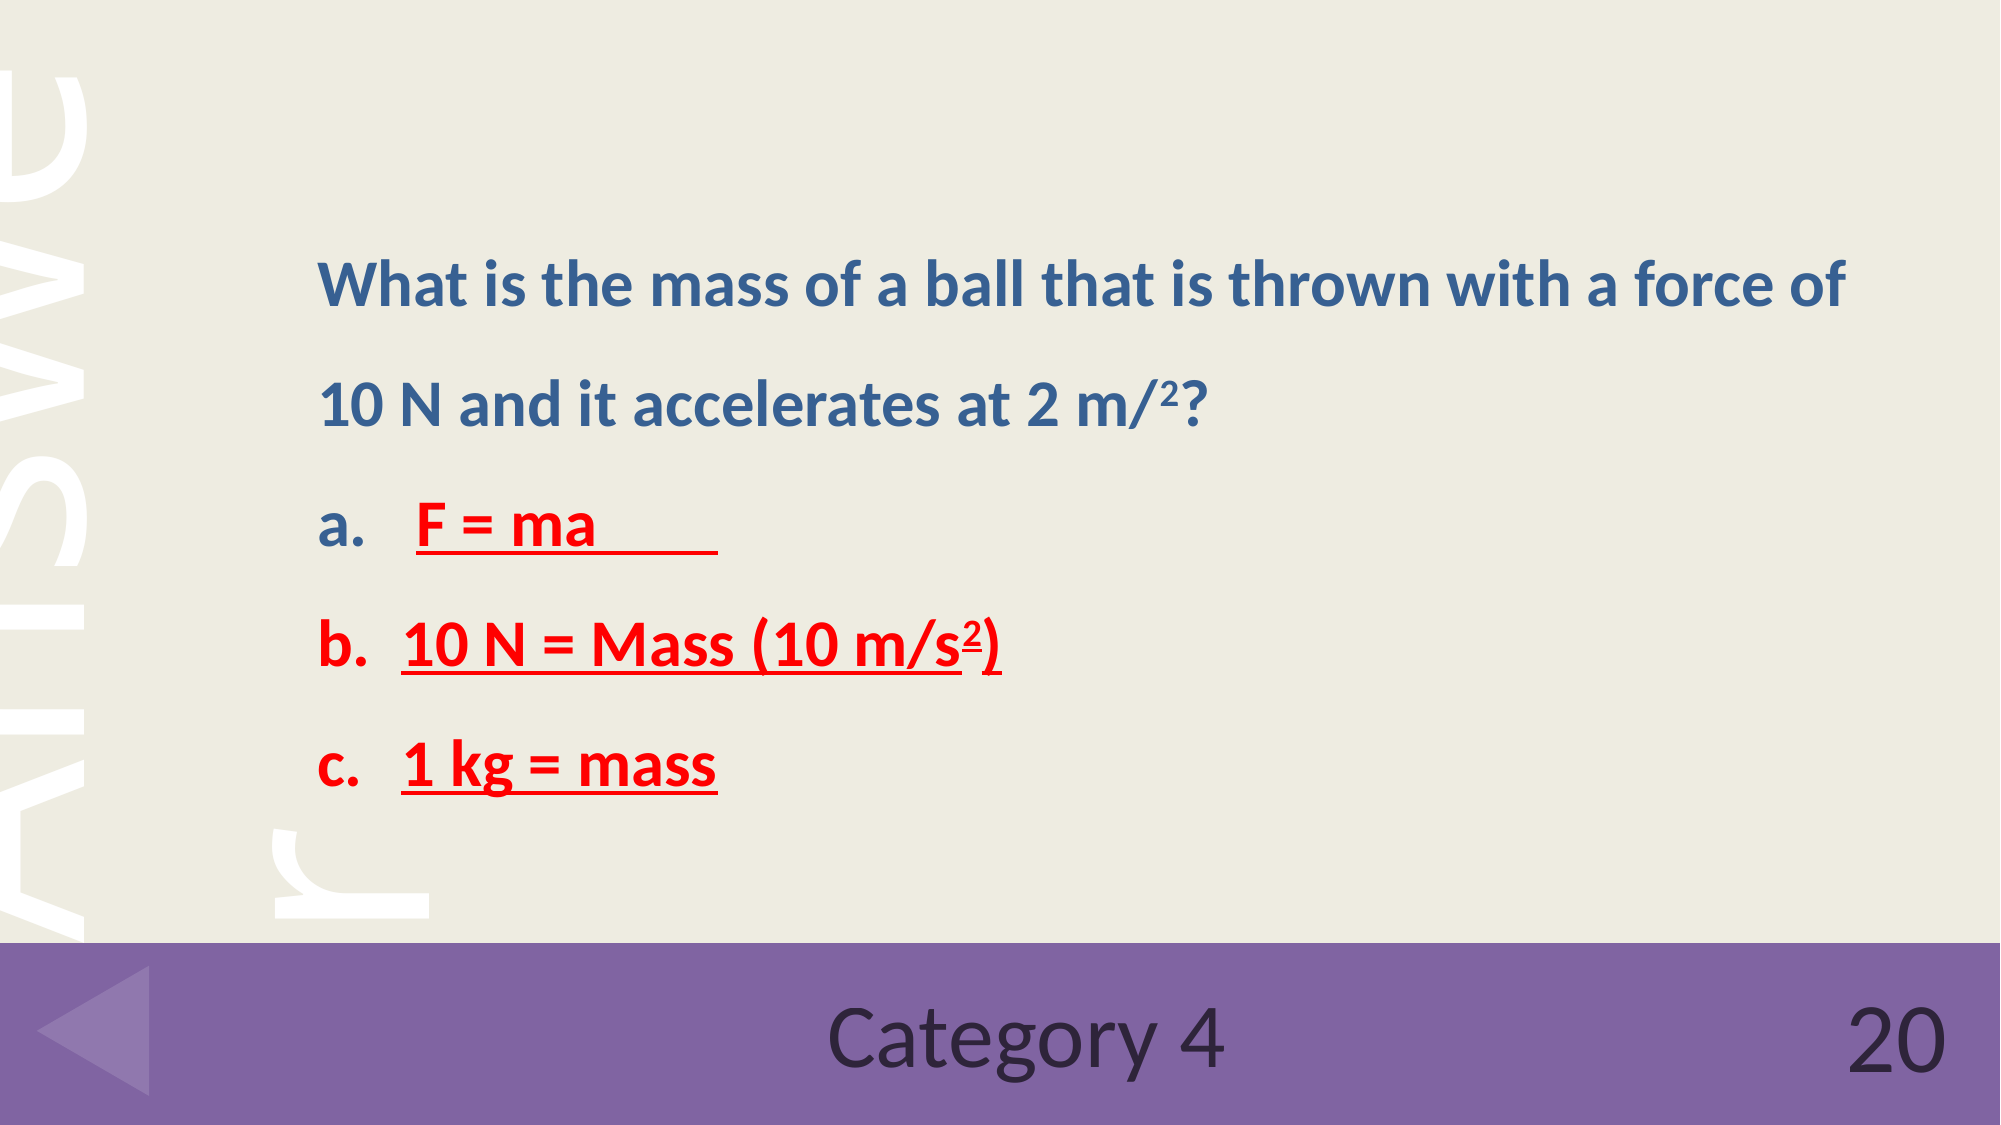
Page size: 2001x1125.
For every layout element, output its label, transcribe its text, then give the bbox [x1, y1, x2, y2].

list 20 [1927, 967, 1963, 1097]
list What is the mass of a ball that is thrown with a force of 10 N and it accelerates at 2 m/2? F = ma 10 N = Mass (10 m/s2) 1 kg = mass [302, 161, 1889, 839]
title Category 4 [126, 937, 1927, 1125]
